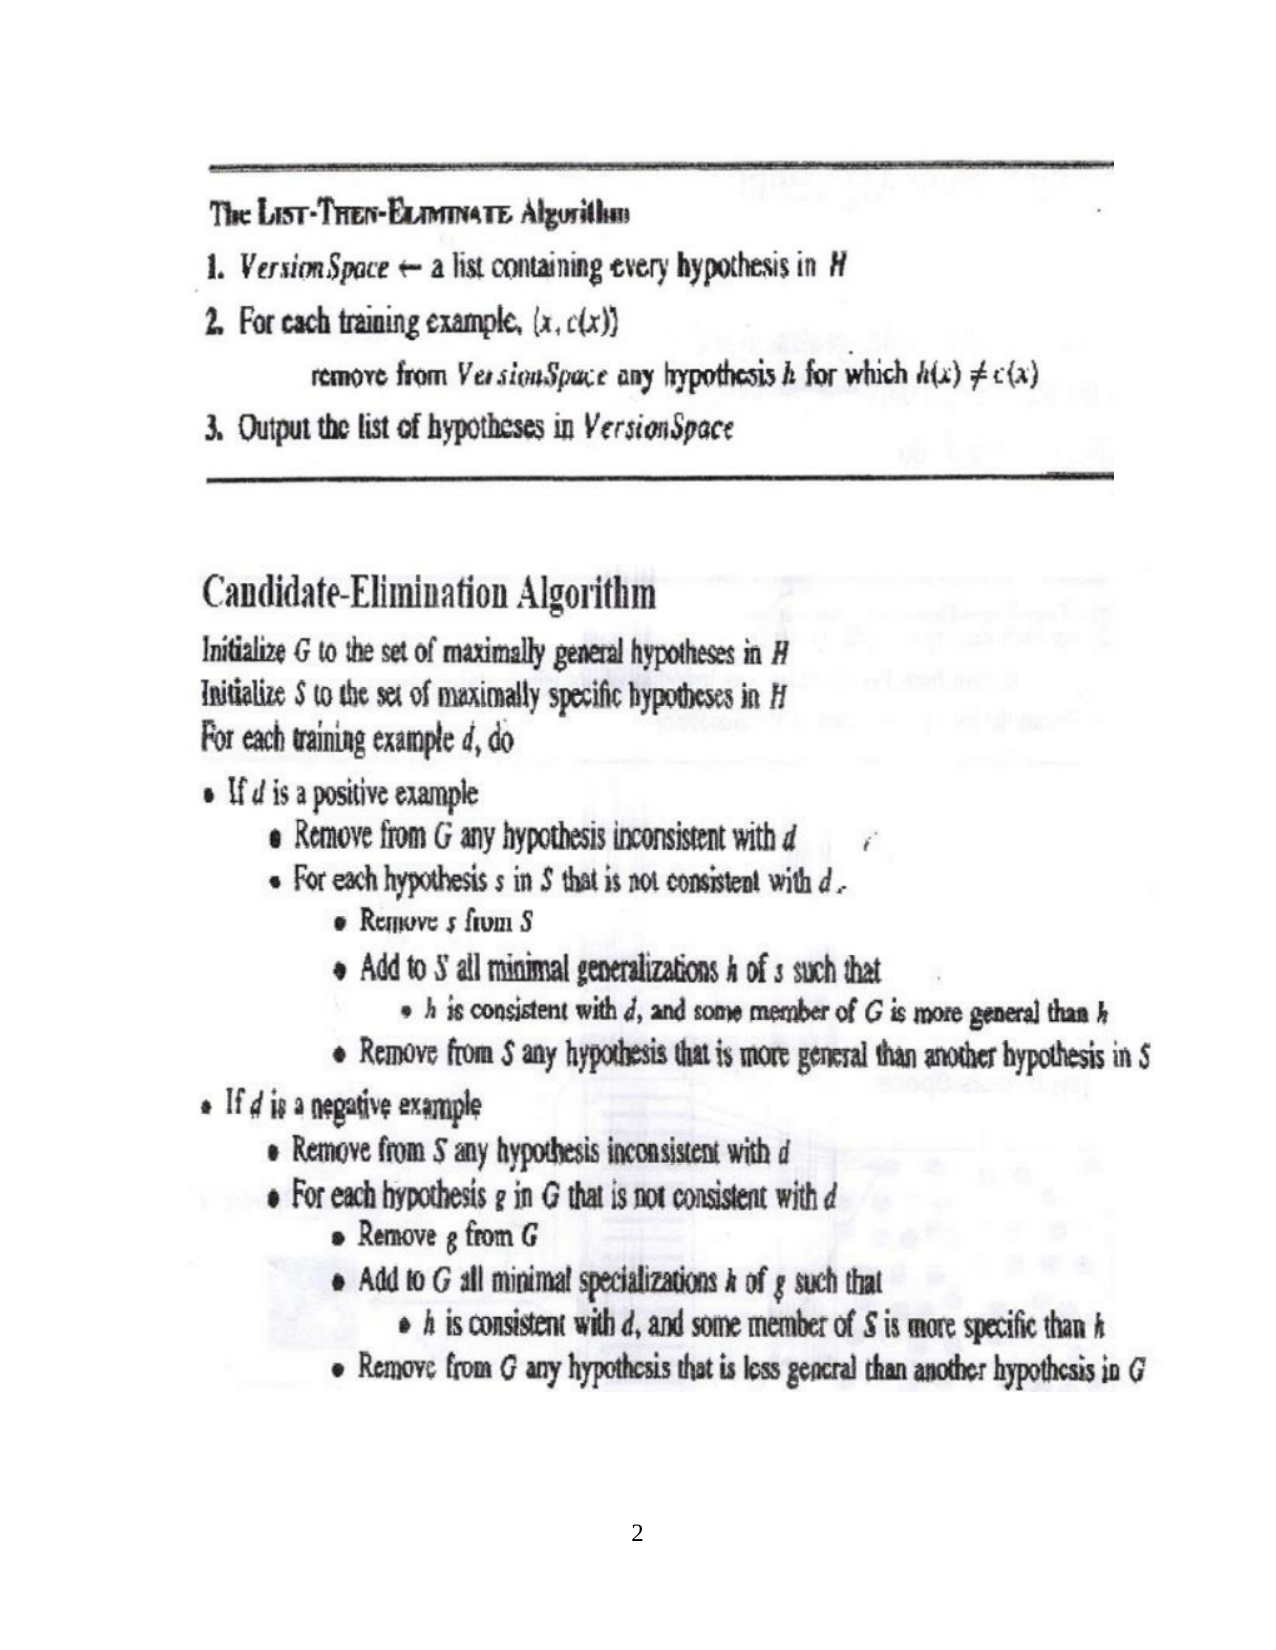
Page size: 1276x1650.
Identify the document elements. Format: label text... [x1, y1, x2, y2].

text_box 2 [631, 1518, 644, 1547]
picture [185, 148, 1114, 497]
picture [185, 562, 1163, 1392]
